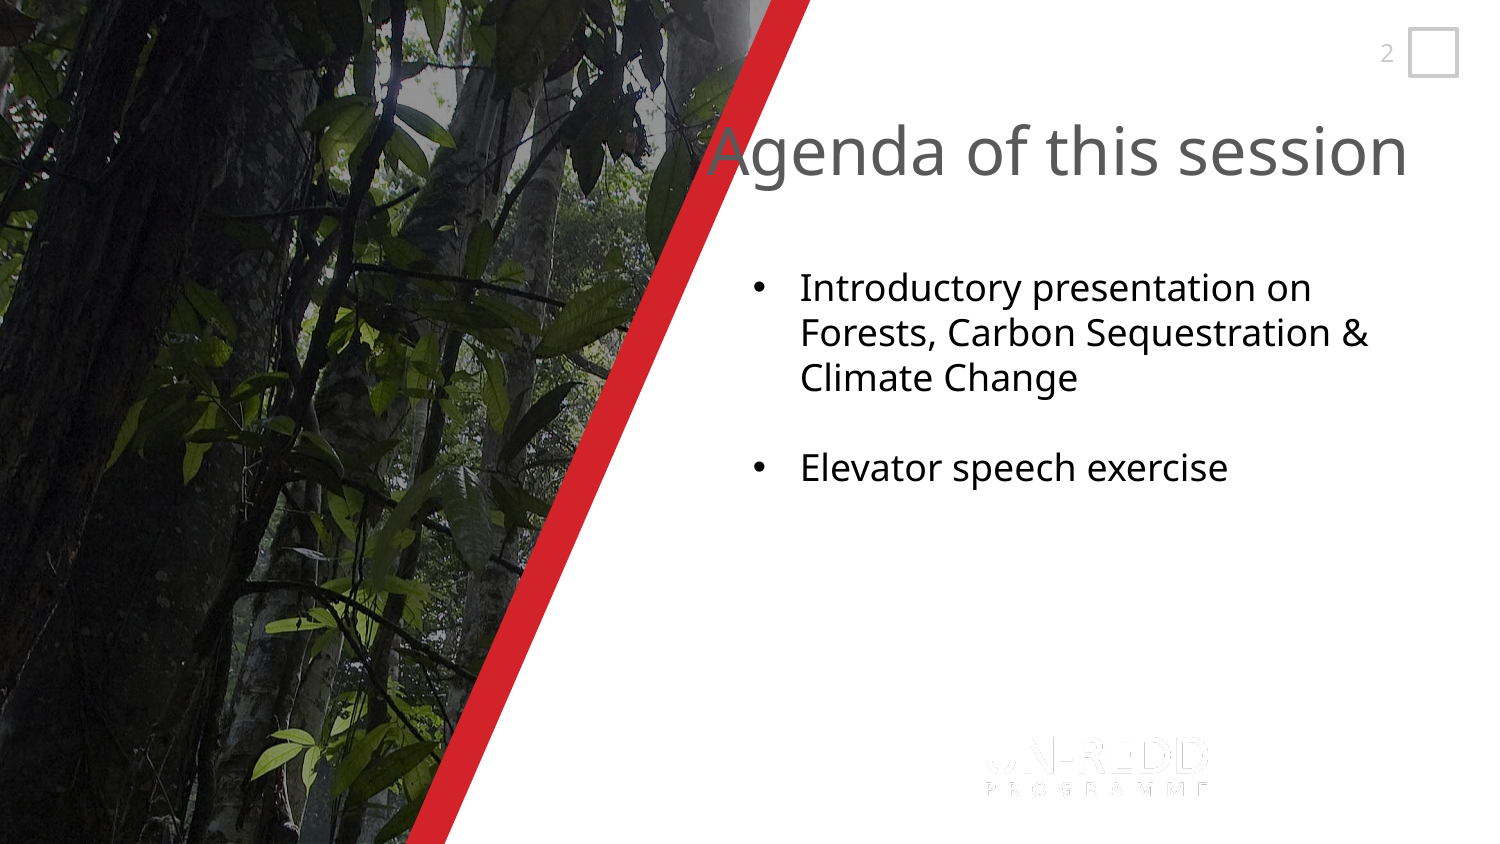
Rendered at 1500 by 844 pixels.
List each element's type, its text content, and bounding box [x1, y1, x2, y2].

picture [0, 0, 770, 844]
list [761, 209, 1459, 812]
text_box Introductory presentation on Forests, Carbon Sequestration & Climate Change Elevator speech exercise [738, 256, 1436, 497]
